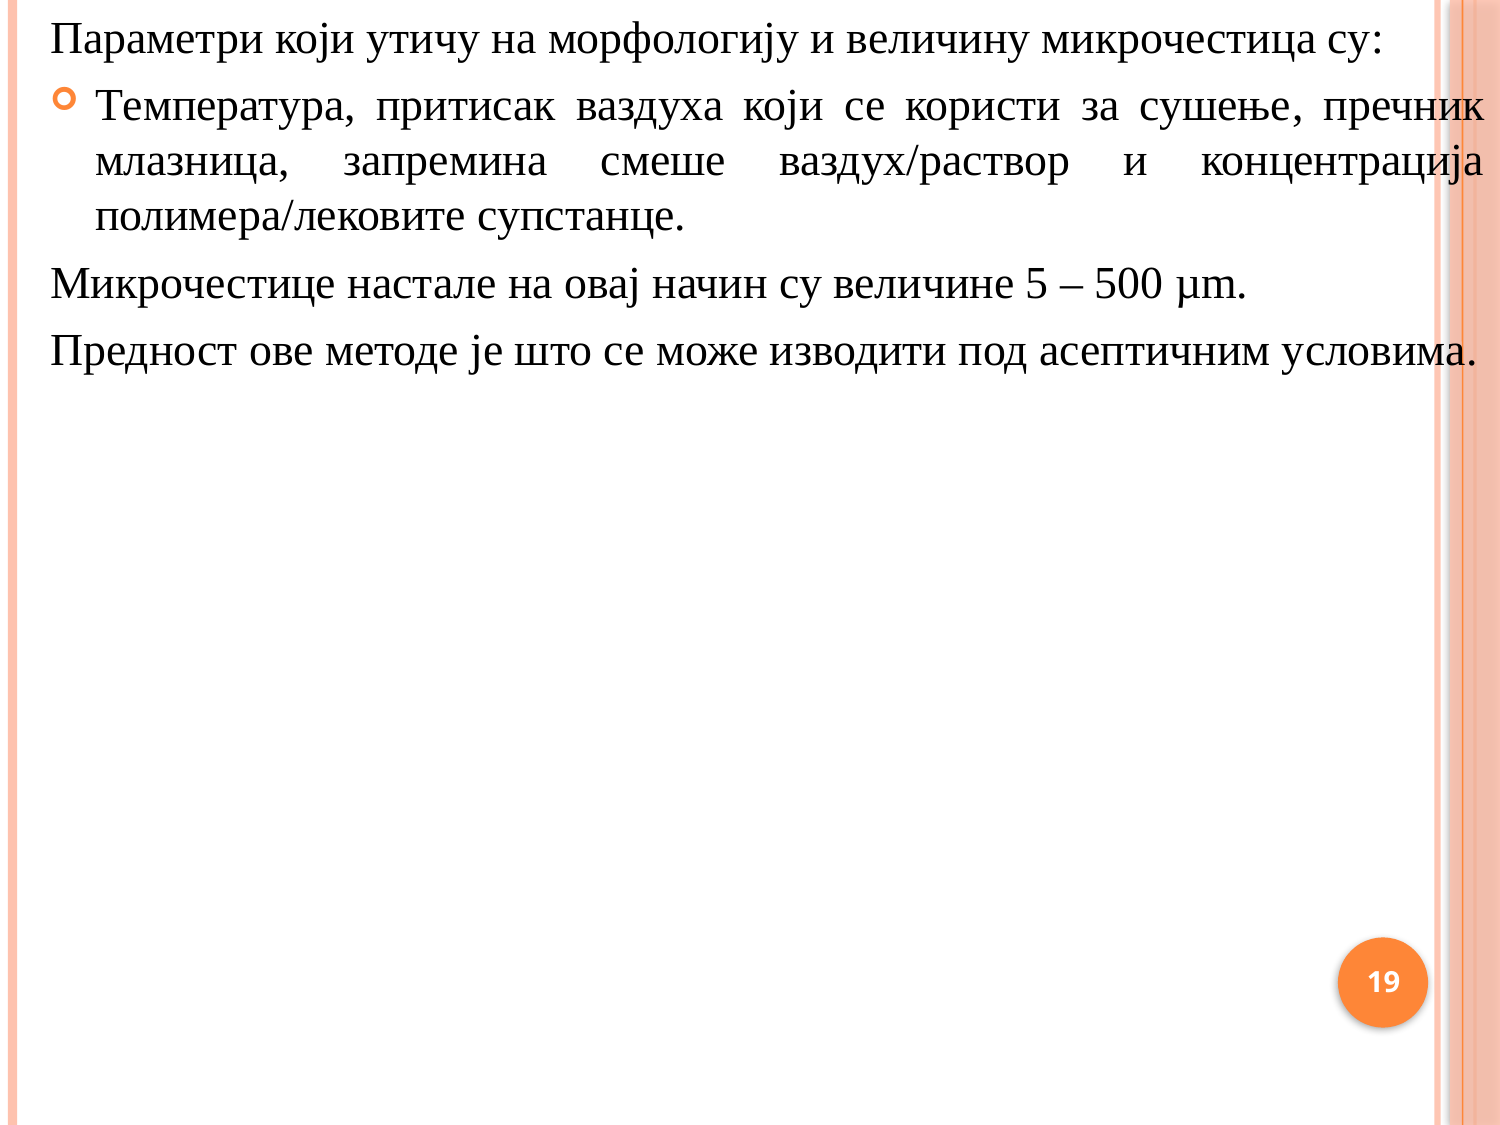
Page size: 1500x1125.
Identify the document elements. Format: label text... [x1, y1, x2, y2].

list Параметри који утичу на морфологију и величину микрочестица су: Температура, притисак ваздуха који се користи за сушење, пречник млазница, запремина смеше ваздух/раствор и концентрација полимера/лековите супстанце. Микрочестице настале на овај начин су величине 5 – 500 µm. Предност ове методе је што се може изводити под асептичним условима. [34, 0, 1500, 1125]
